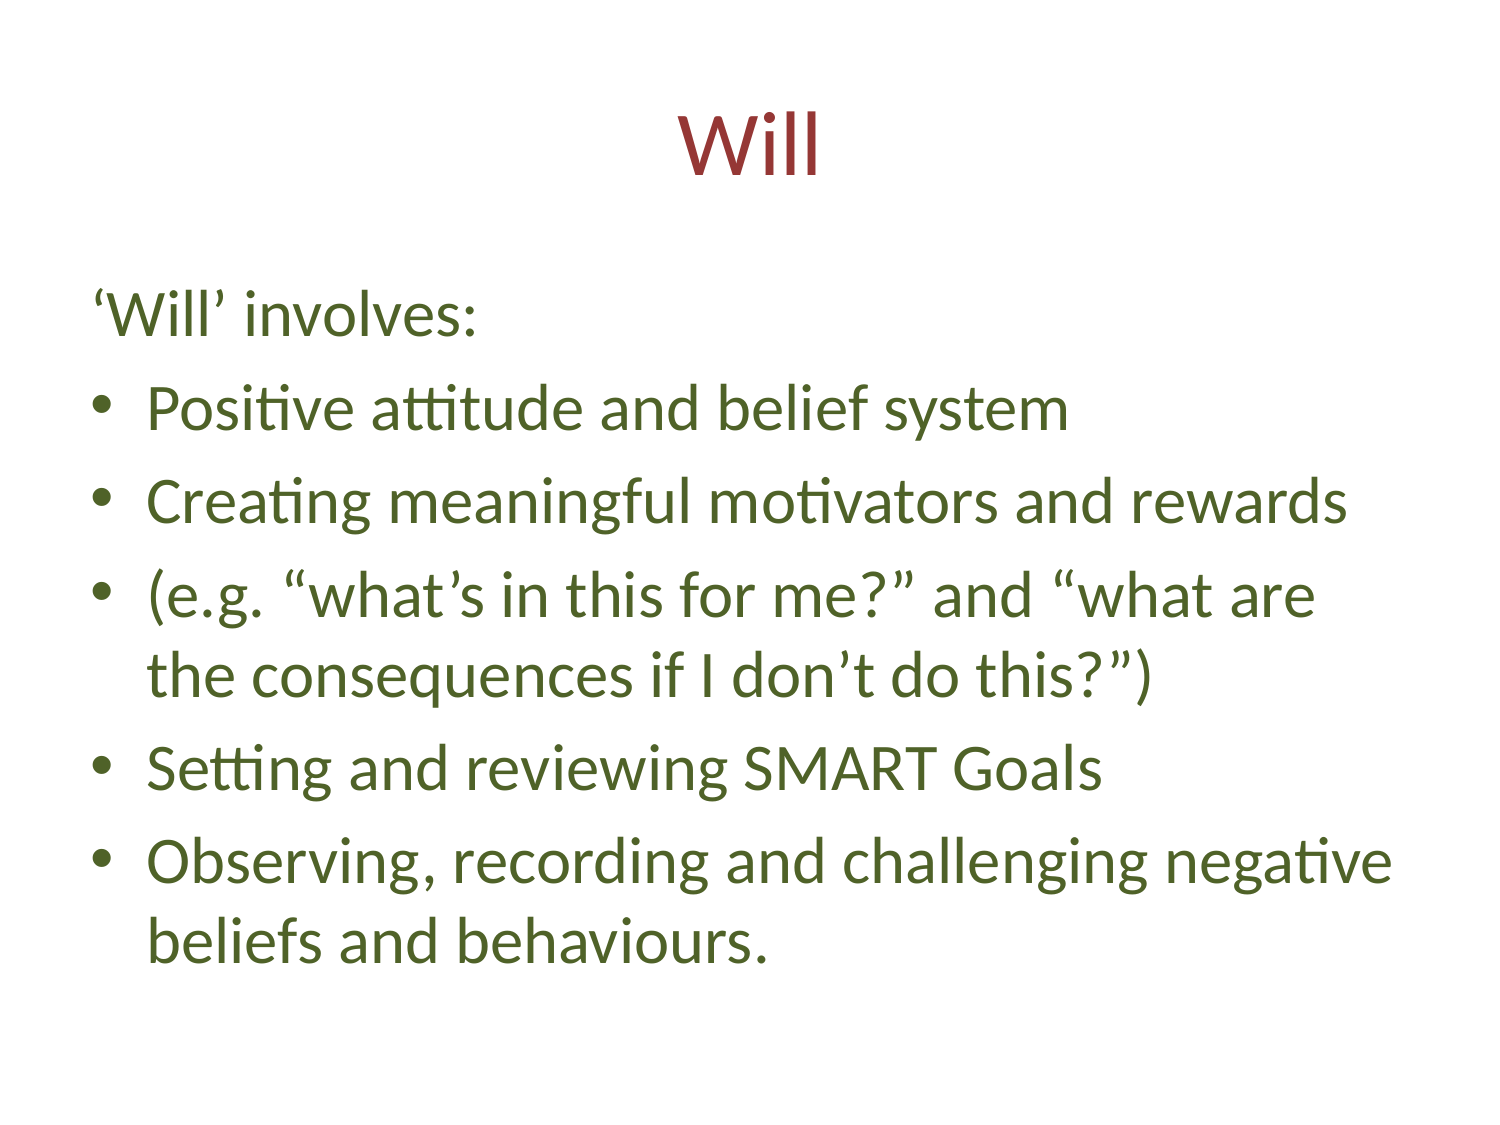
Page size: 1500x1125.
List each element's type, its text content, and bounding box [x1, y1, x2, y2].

title Will [74, 44, 1426, 233]
list ‘Will’ involves: Positive attitude and belief system Creating meaningful motivators and rewards (e.g. “what’s in this for me?” and “what are the consequences if I don’t do this?”) Setting and reviewing SMART Goals Observing, recording and challenging negative beliefs and behaviours. [74, 262, 1426, 1006]
